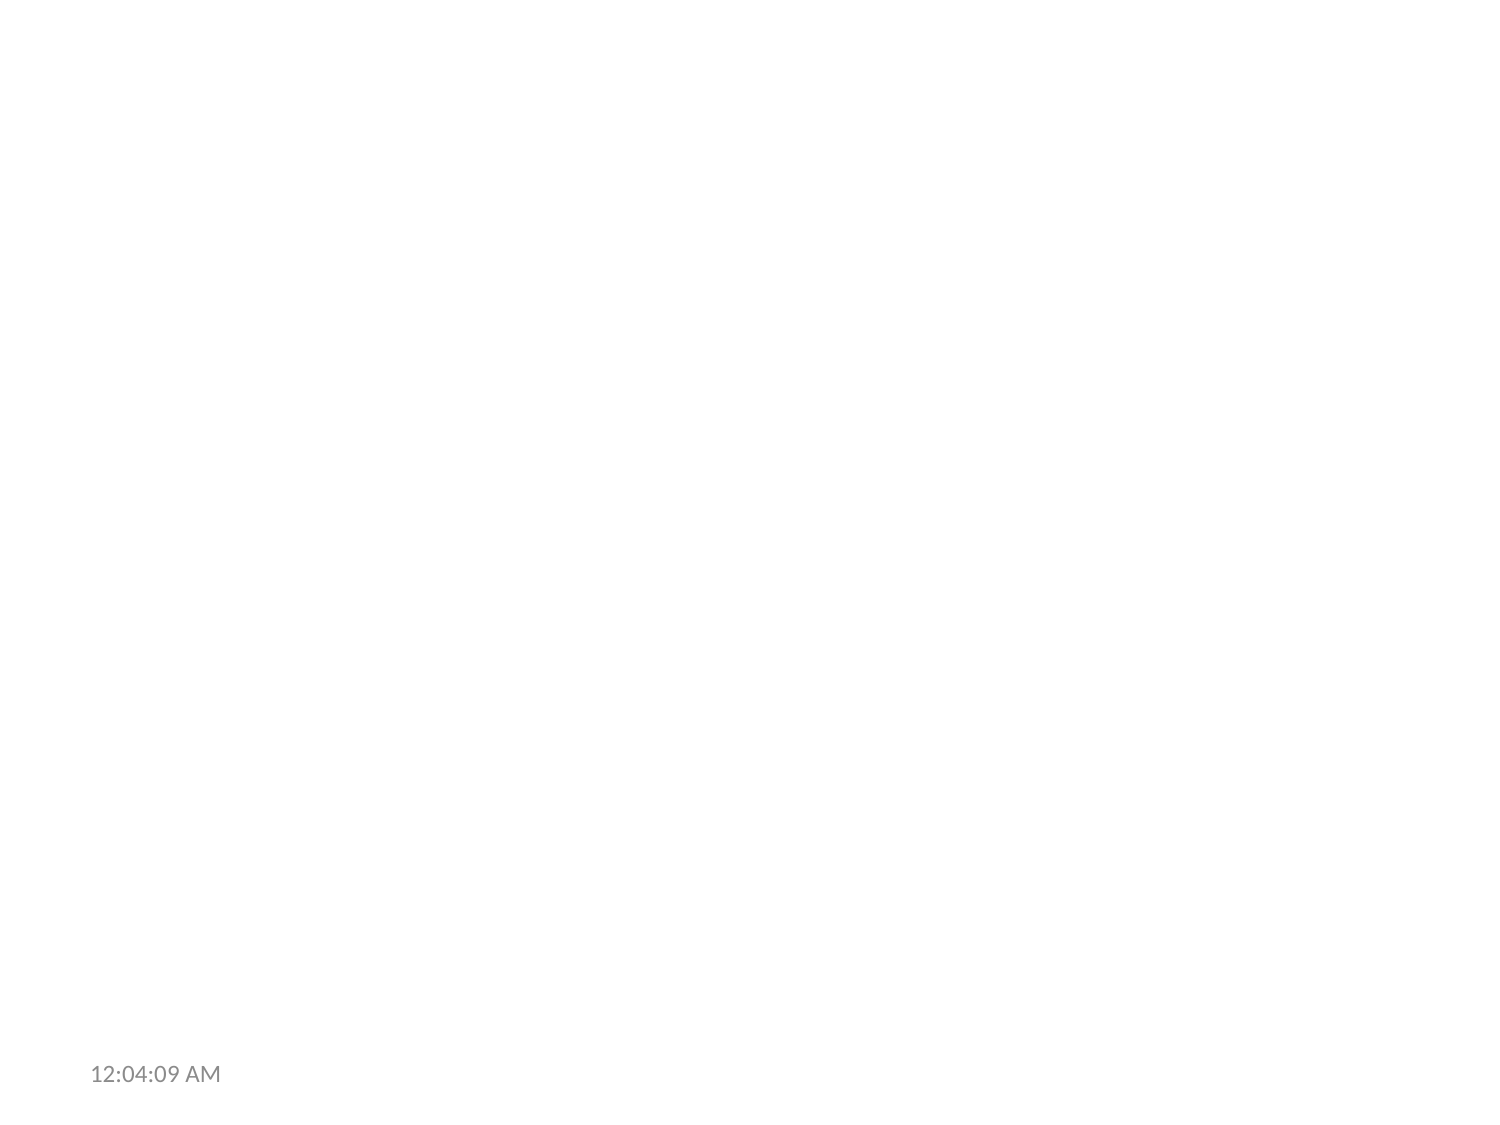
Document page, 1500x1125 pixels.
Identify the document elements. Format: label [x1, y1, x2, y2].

slide_number [75, 1042, 425, 1103]
